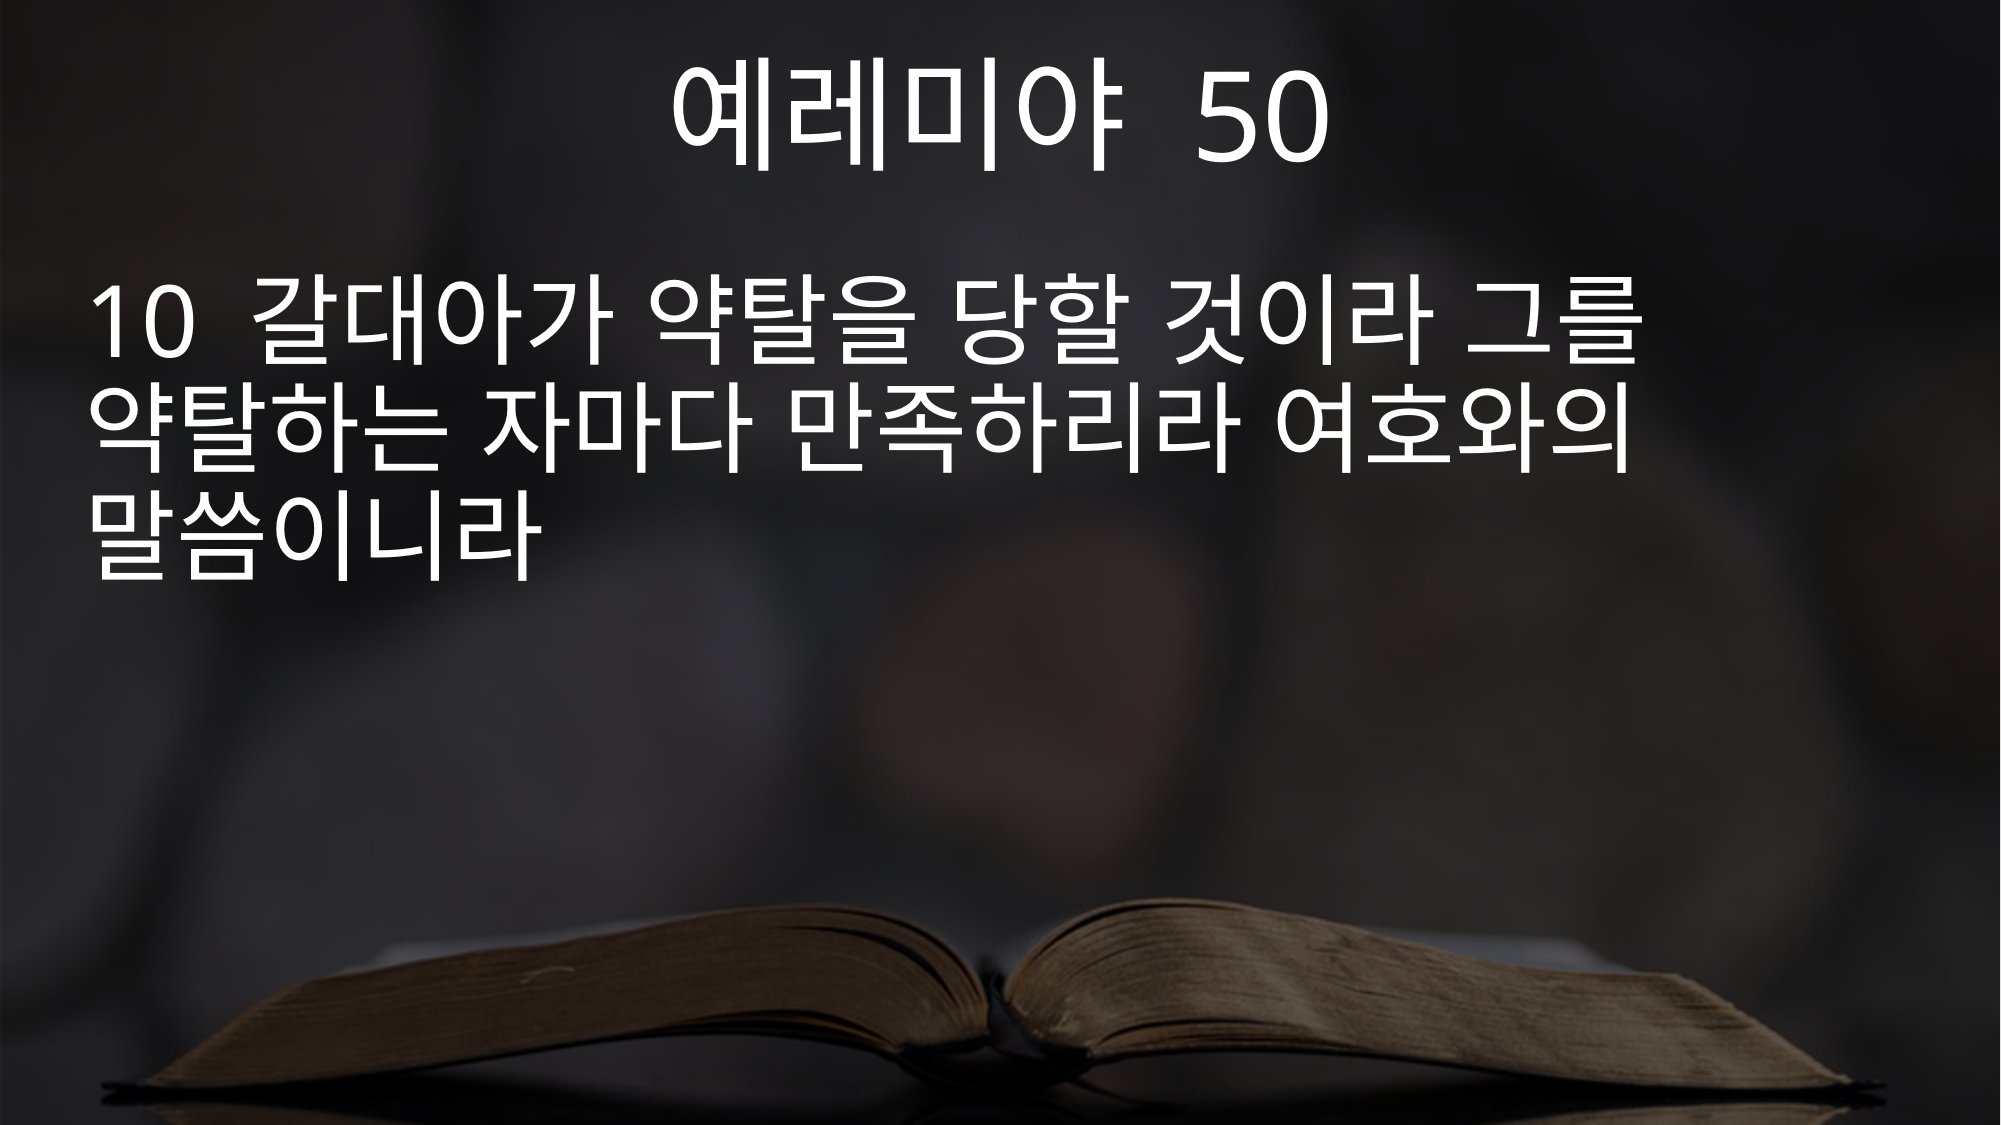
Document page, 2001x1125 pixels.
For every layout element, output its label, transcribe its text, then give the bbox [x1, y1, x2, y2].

picture [0, 0, 2001, 1125]
list 10 갈대아가 약탈을 당할 것이라 그를 약탈하는 자마다 만족하리라 여호와의 말씀이니라 [69, 263, 1953, 423]
footer 예레미야 50 [0, 32, 2000, 192]
